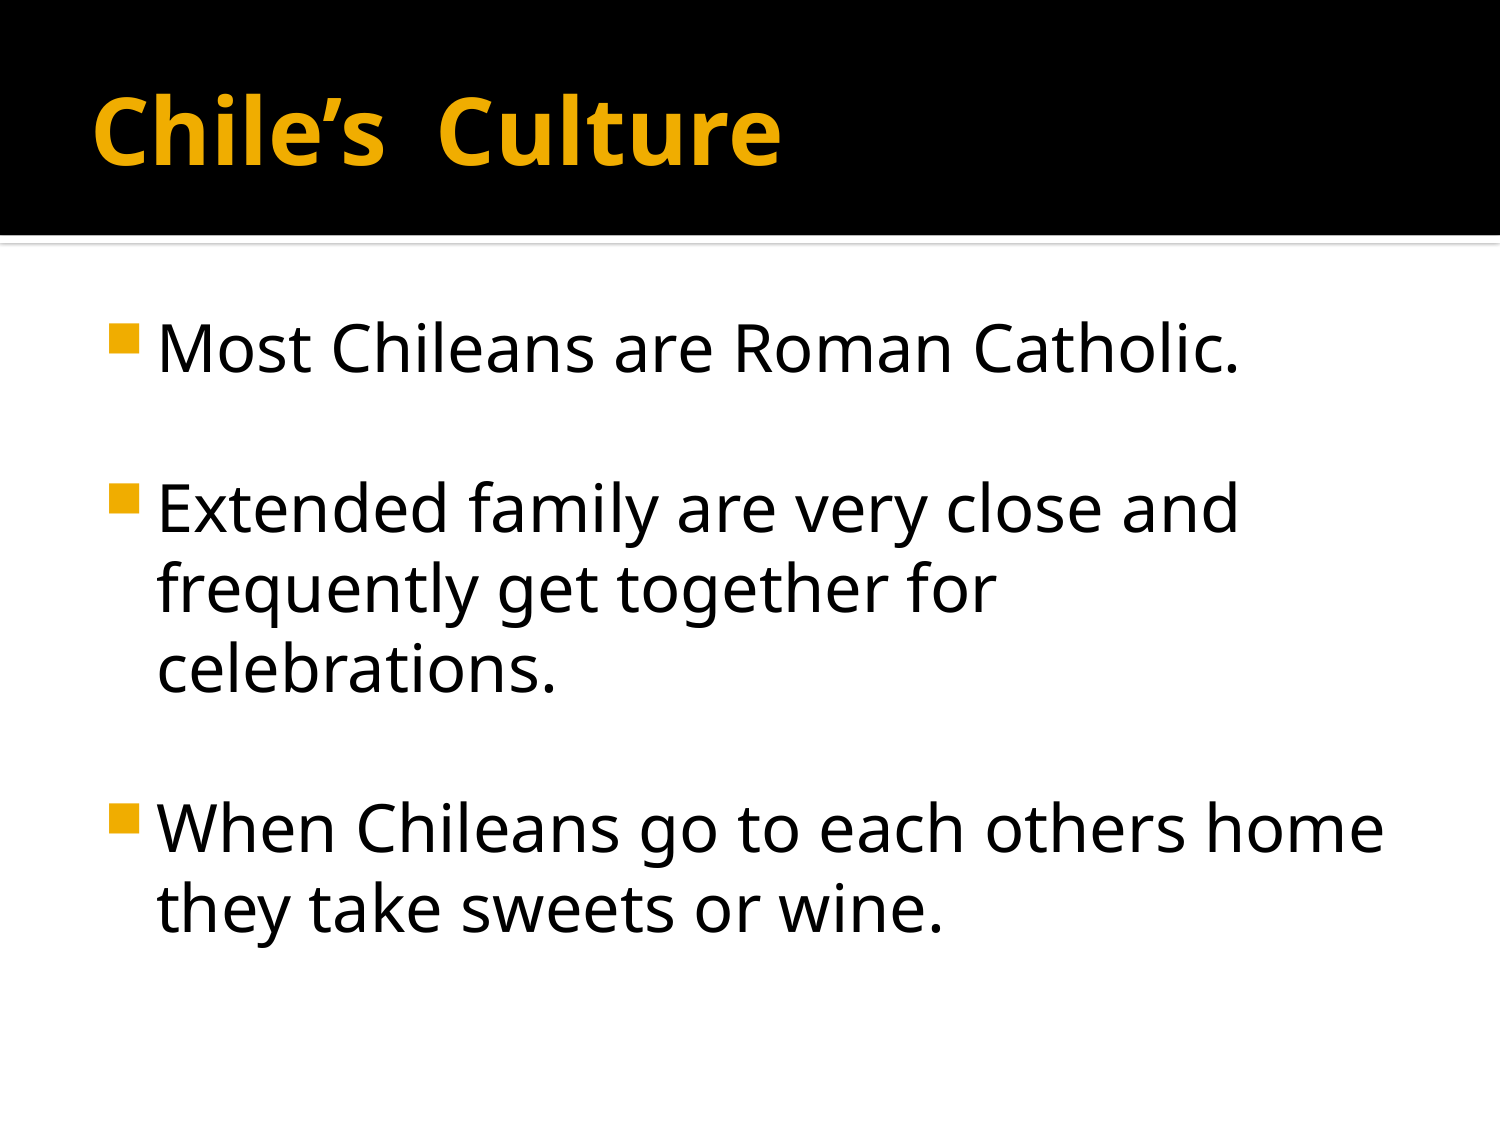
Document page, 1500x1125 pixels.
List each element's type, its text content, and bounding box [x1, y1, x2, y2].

title Chile’s Culture [75, 25, 1425, 231]
list Most Chileans are Roman Catholic. Extended family are very close and frequently get together for celebrations. When Chileans go to each others home they take sweets or wine. [75, 291, 1425, 1050]
